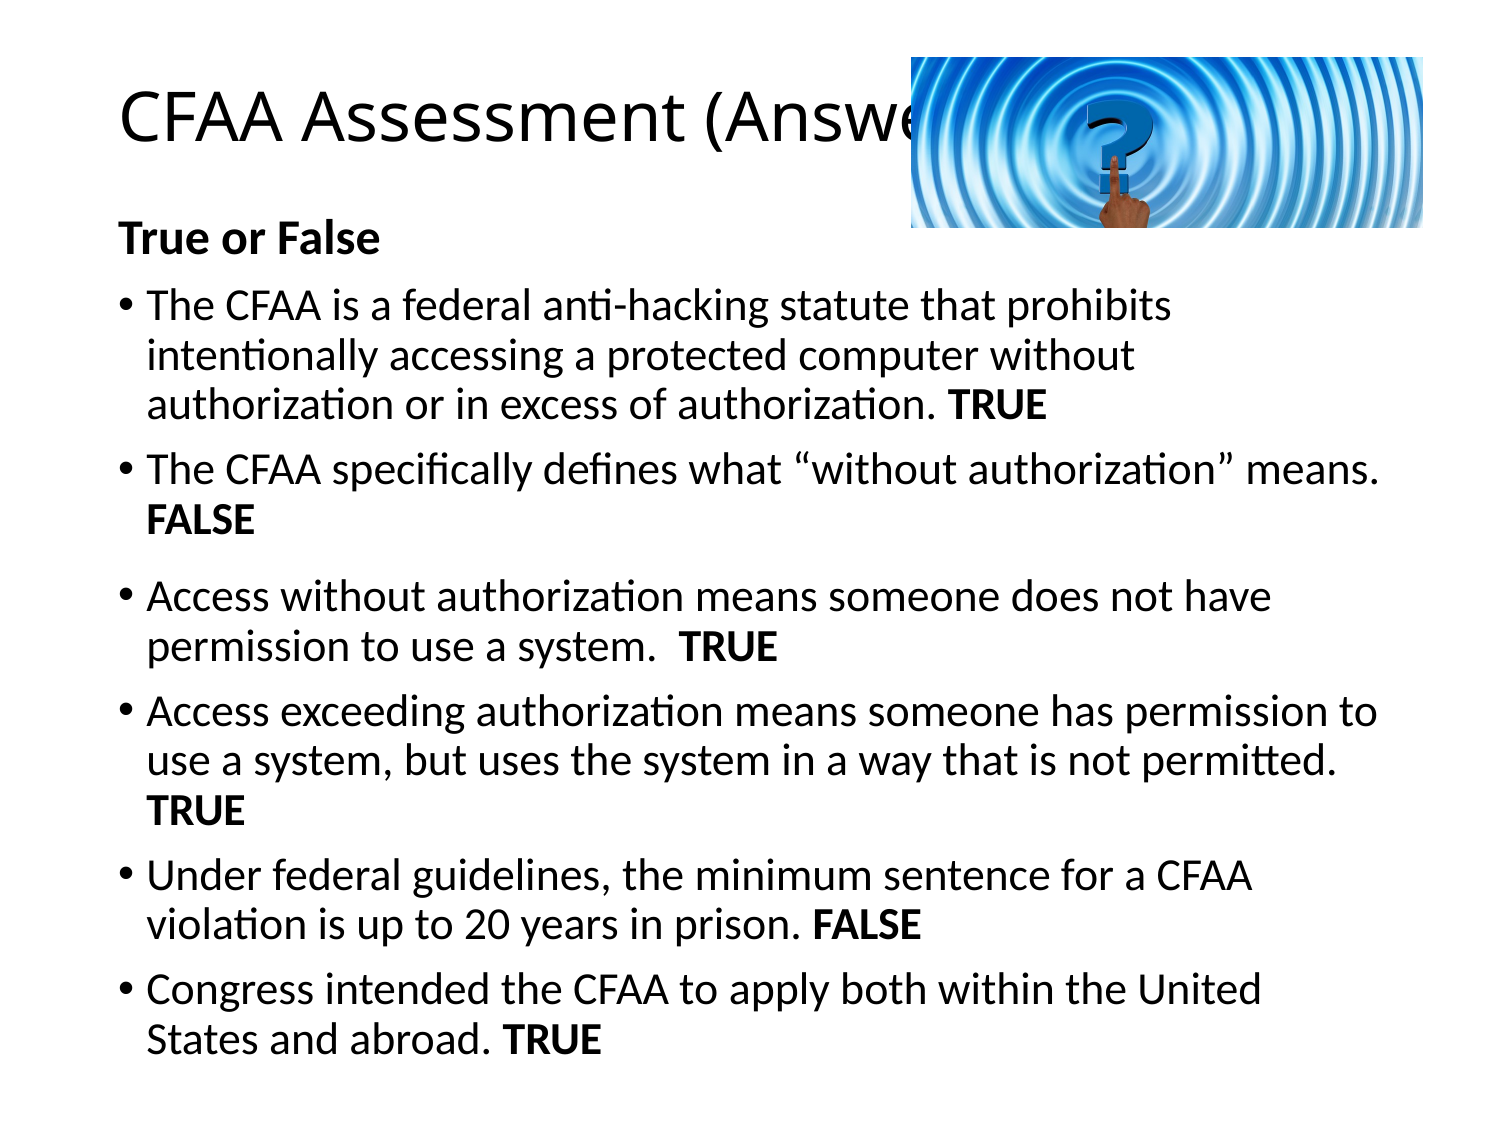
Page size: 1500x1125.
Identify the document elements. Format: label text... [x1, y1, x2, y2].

picture [911, 57, 1423, 228]
list True or False The CFAA is a federal anti-hacking statute that prohibits intentionally accessing a protected computer without authorization or in excess of authorization. TRUE The CFAA specifically defines what “without authorization” means. FALSE Access without authorization means someone does not have permission to use a system. TRUE Access exceeding authorization means someone has permission to use a system, but uses the system in a way that is not permitted. TRUE Under federal guidelines, the minimum sentence for a CFAA violation is up to 20 years in prison. FALSE Congress intended the CFAA to apply both within the United States and abroad. TRUE [102, 203, 1398, 919]
title CFAA Assessment (Answers) [102, 10, 1398, 203]
